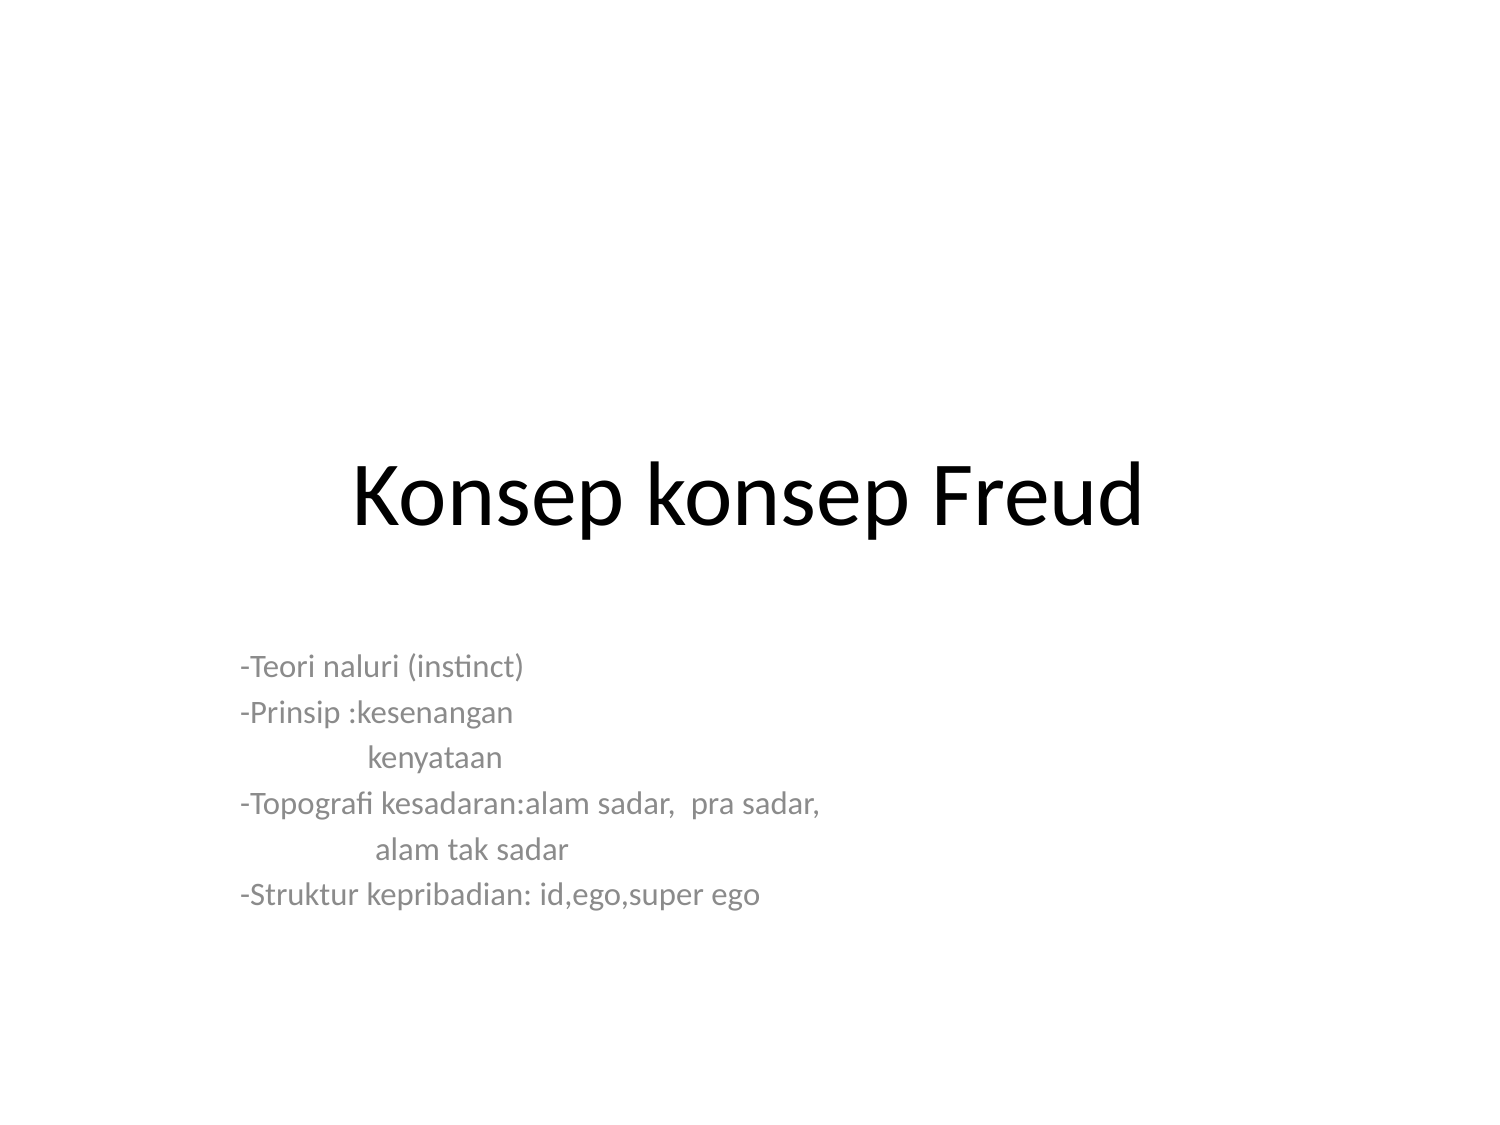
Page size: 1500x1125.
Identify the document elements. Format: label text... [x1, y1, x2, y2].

title Konsep konsep Freud [112, 368, 1388, 610]
subtitle -Teori naluri (instinct) -Prinsip :kesenangan kenyataan -Topografi kesadaran:alam sadar, pra sadar, alam tak sadar -Struktur kepribadian: id,ego,super ego [225, 637, 1275, 925]
